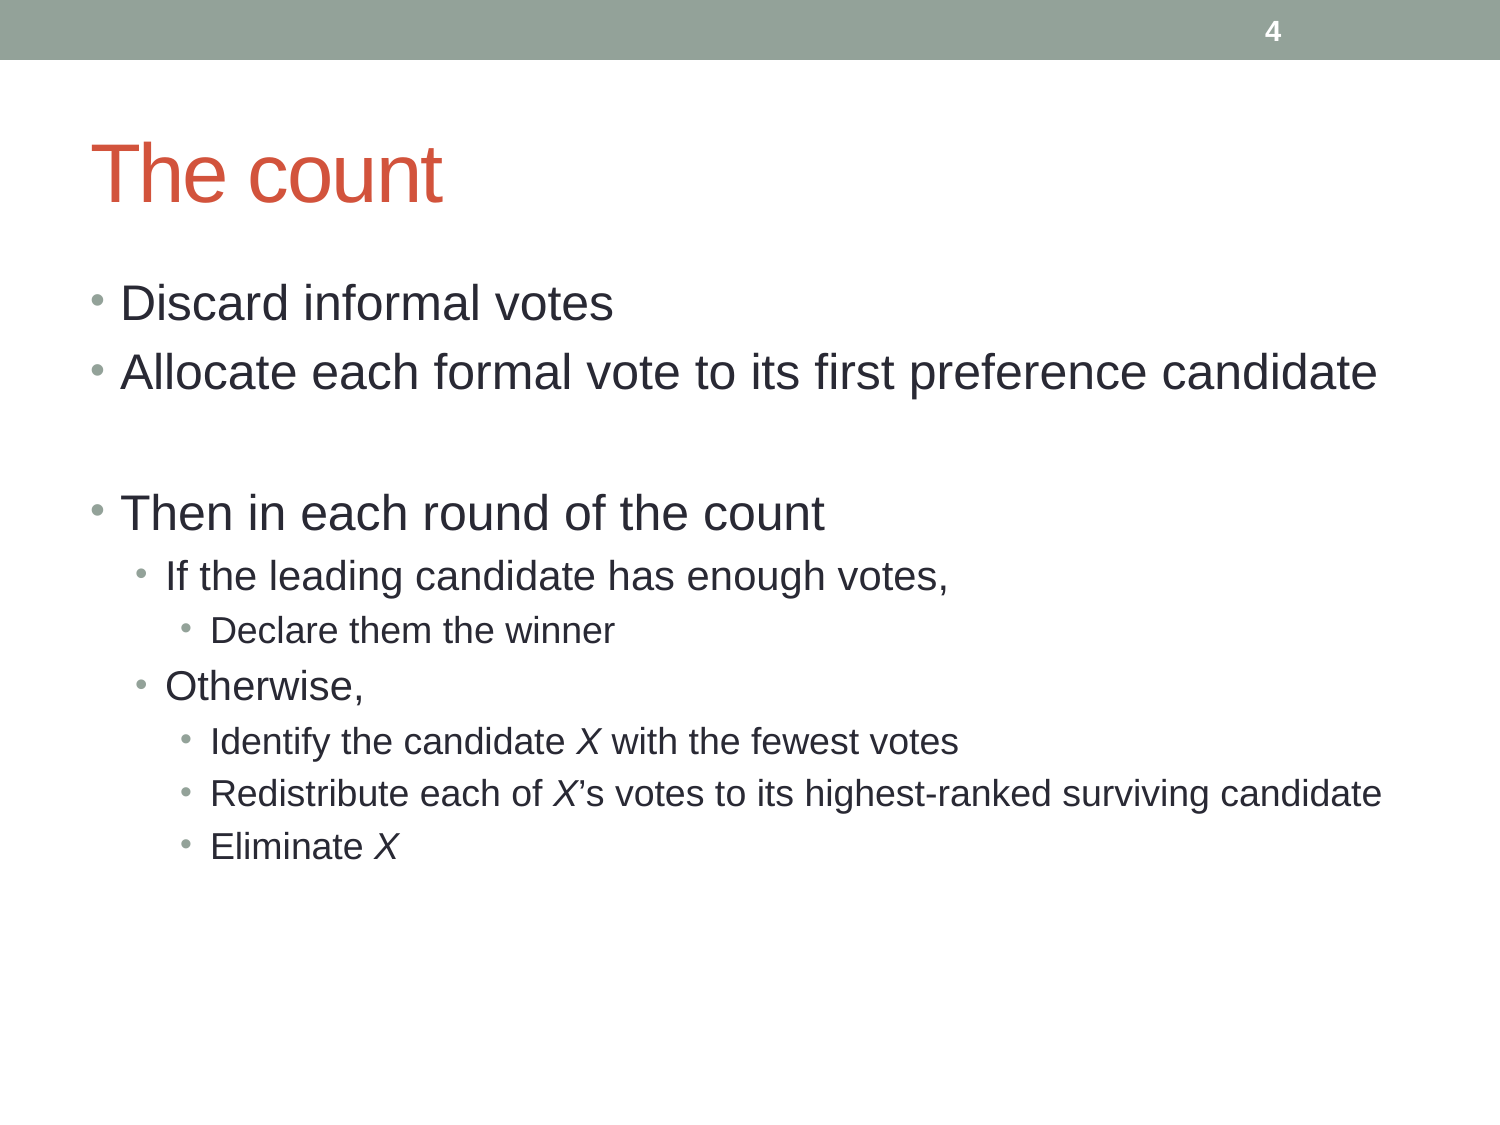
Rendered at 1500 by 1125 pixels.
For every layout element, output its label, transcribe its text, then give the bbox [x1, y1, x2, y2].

list Discard informal votes Allocate each formal vote to its first preference candidate Then in each round of the count If the leading candidate has enough votes, Declare them the winner Otherwise, Identify the candidate X with the fewest votes Redistribute each of X’s votes to its highest-ranked surviving candidate Eliminate X [75, 262, 1452, 1063]
slide_number 4 [1250, 3, 1425, 57]
title The count [75, 87, 1425, 250]
